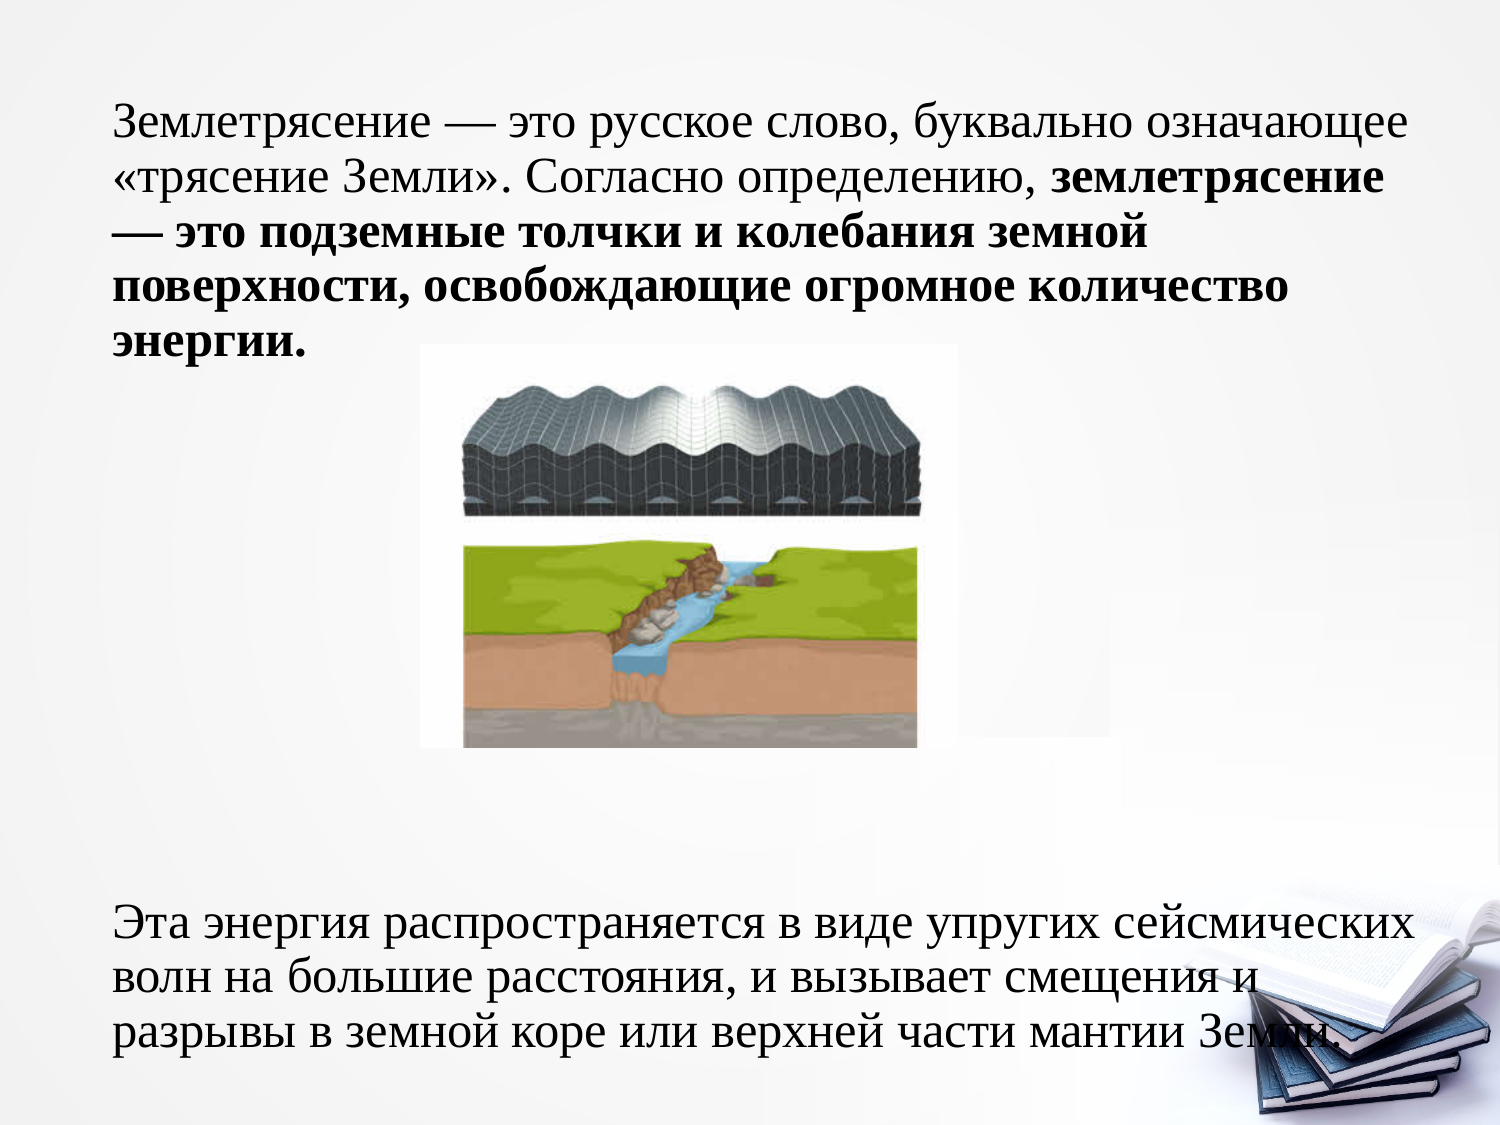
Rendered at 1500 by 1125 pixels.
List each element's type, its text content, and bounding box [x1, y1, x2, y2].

picture [1267, 1020, 1500, 1125]
picture [420, 344, 958, 748]
list Землетрясение — это русское слово, буквально означающее «трясение Земли». Согласно определению, землетрясение — это подземные толчки и колебания земной поверхности, освобождающие огромное количество энергии. Эта энергия распространяется в виде упругих сейсмических волн на большие расстояния, и вызывает смещения и разрывы в земной коре или верхней части мантии Земли. [97, 86, 1456, 1087]
